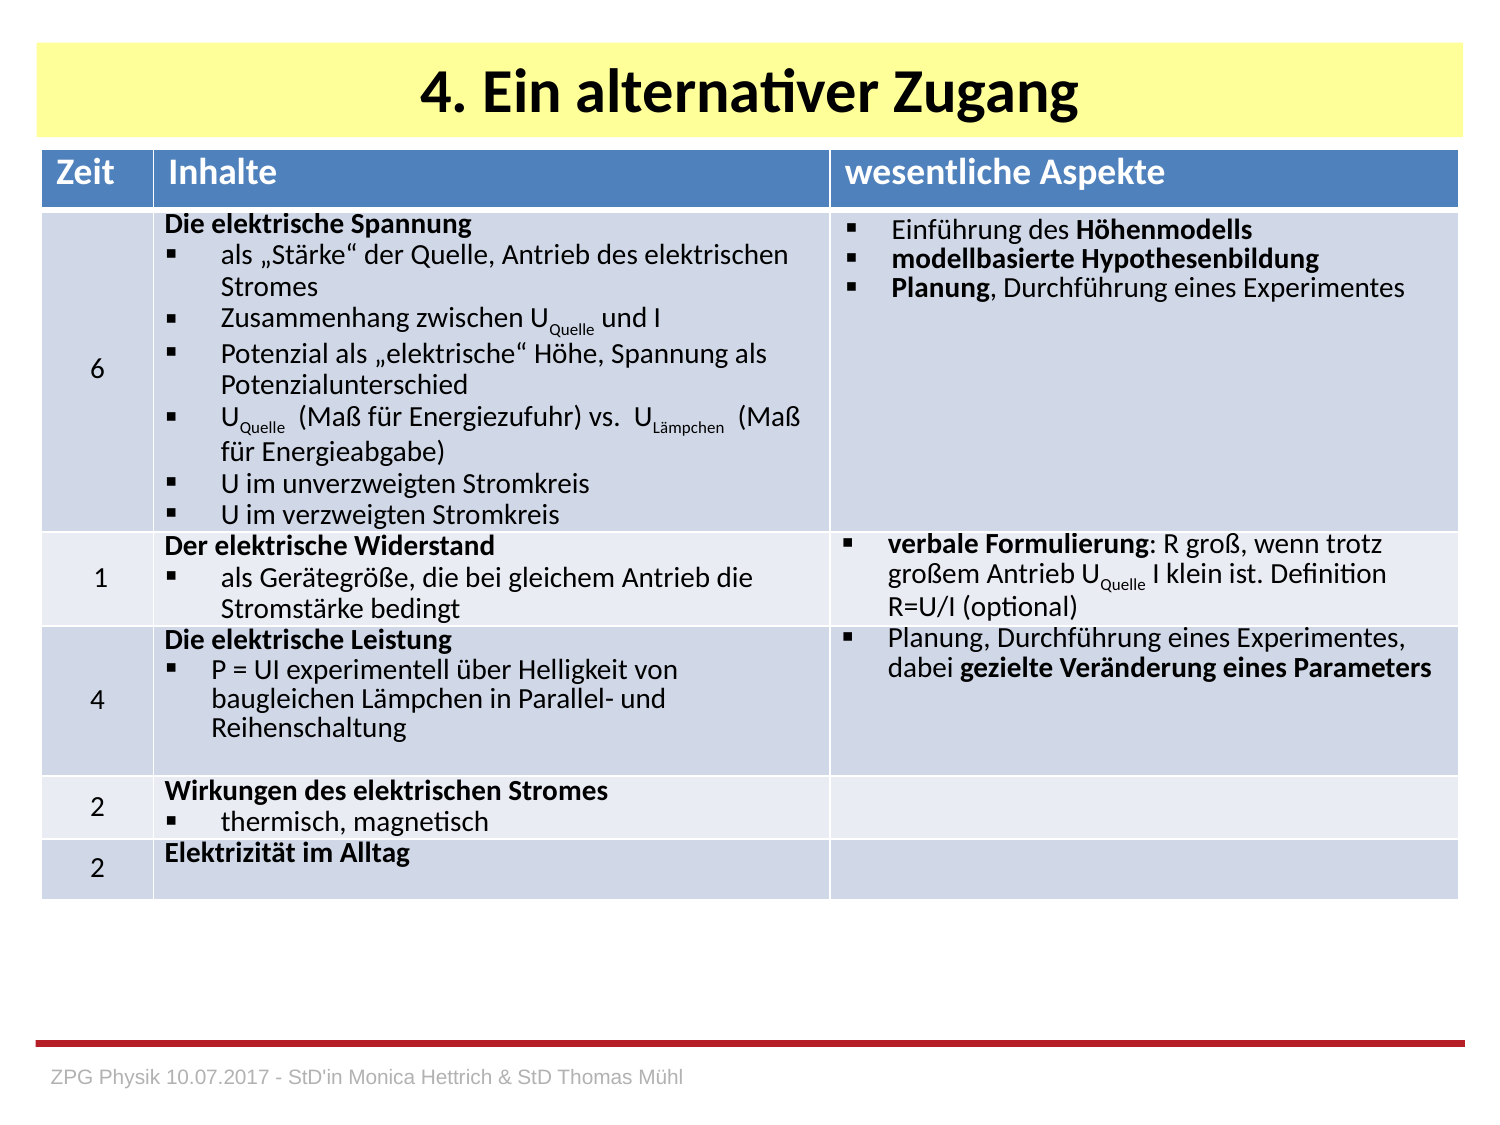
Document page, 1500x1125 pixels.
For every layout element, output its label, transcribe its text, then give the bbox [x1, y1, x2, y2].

table_header Zeit [42, 150, 153, 207]
table_cell verbale Formulierung: R groß, wenn trotz großem Antrieb UQuelle I klein ist. Definition R=U/I (optional) [831, 533, 1458, 625]
table_cell 4 [42, 627, 153, 775]
table_cell Die elektrische Leistung P = UI experimentell über Helligkeit von baugleichen Lämpchen in Parallel- und Reihenschaltung [154, 627, 829, 775]
table_cell Elektrizität im Alltag [154, 840, 829, 899]
title 4. Ein alternativer Zugang [41, 42, 1459, 148]
table_cell Die elektrische Spannung als „Stärke“ der Quelle, Antrieb des elektrischen Stromes Zusammenhang zwischen UQuelle und I Potenzial als „elektrische“ Höhe, Spannung als Potenzialunterschied UQuelle (Maß für Energiezufuhr) vs. ULämpchen (Maß für Energieabgabe) U im unverzweigten Stromkreis U im verzweigten Stromkreis [154, 213, 829, 531]
table_cell 2 [42, 840, 153, 899]
table_cell Einführung des Höhenmodells modellbasierte Hypothesenbildung Planung, Durchführung eines Experimentes [831, 213, 1458, 531]
table_cell [831, 777, 1458, 838]
table_cell 2 [42, 777, 153, 838]
footer ZPG Physik 10.07.2017 - StD'in Monica Hettrich & StD Thomas Mühl [35, 1045, 768, 1106]
table_cell Planung, Durchführung eines Experimentes, dabei gezielte Veränderung eines Parameters [831, 627, 1458, 775]
table_cell Wirkungen des elektrischen Stromes thermisch, magnetisch [154, 777, 829, 838]
table_header wesentliche Aspekte [831, 150, 1458, 207]
table_cell [831, 840, 1458, 899]
table_cell Der elektrische Widerstand als Gerätegröße, die bei gleichem Antrieb die Stromstärke bedingt [154, 533, 829, 625]
table_header Inhalte [154, 150, 829, 207]
table_cell 1 [42, 533, 153, 625]
table_cell 6 [42, 213, 153, 531]
